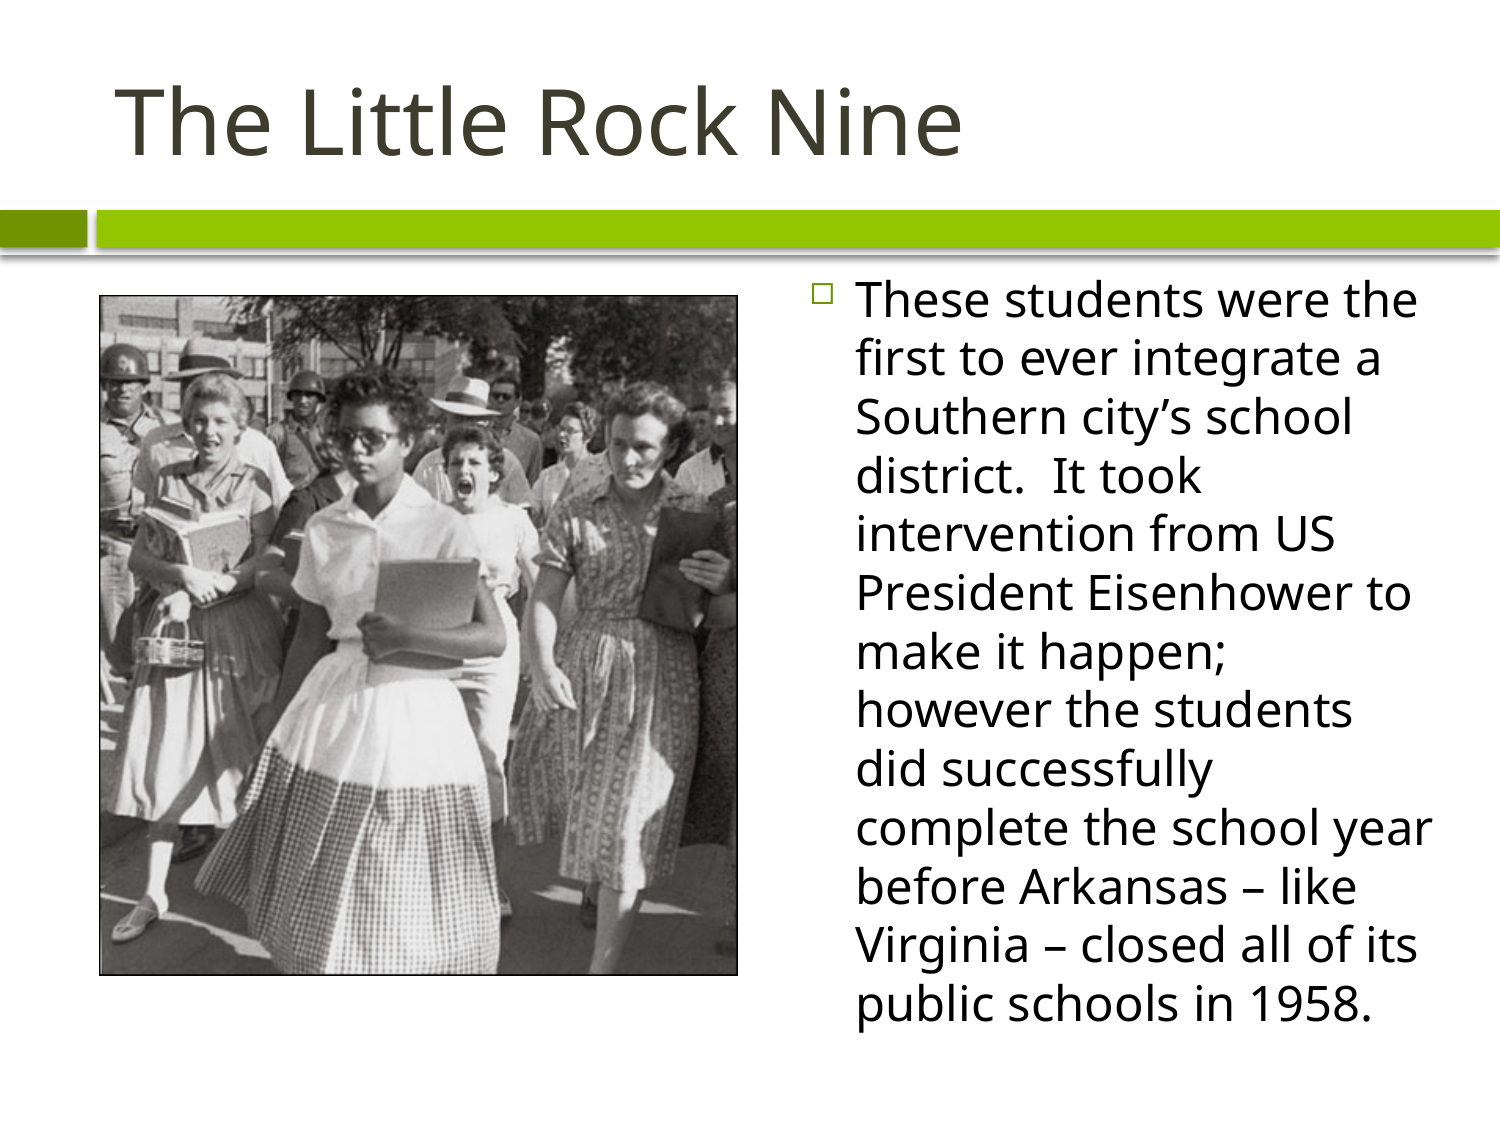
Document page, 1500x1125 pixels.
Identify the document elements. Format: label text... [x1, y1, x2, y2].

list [99, 295, 738, 976]
list These students were the first to ever integrate a Southern city’s school district. It took intervention from US President Eisenhower to make it happen; however the students did successfully complete the school year before Arkansas – like Virginia – closed all of its public schools in 1958. [794, 260, 1450, 1075]
title The Little Rock Nine [99, 37, 1438, 200]
